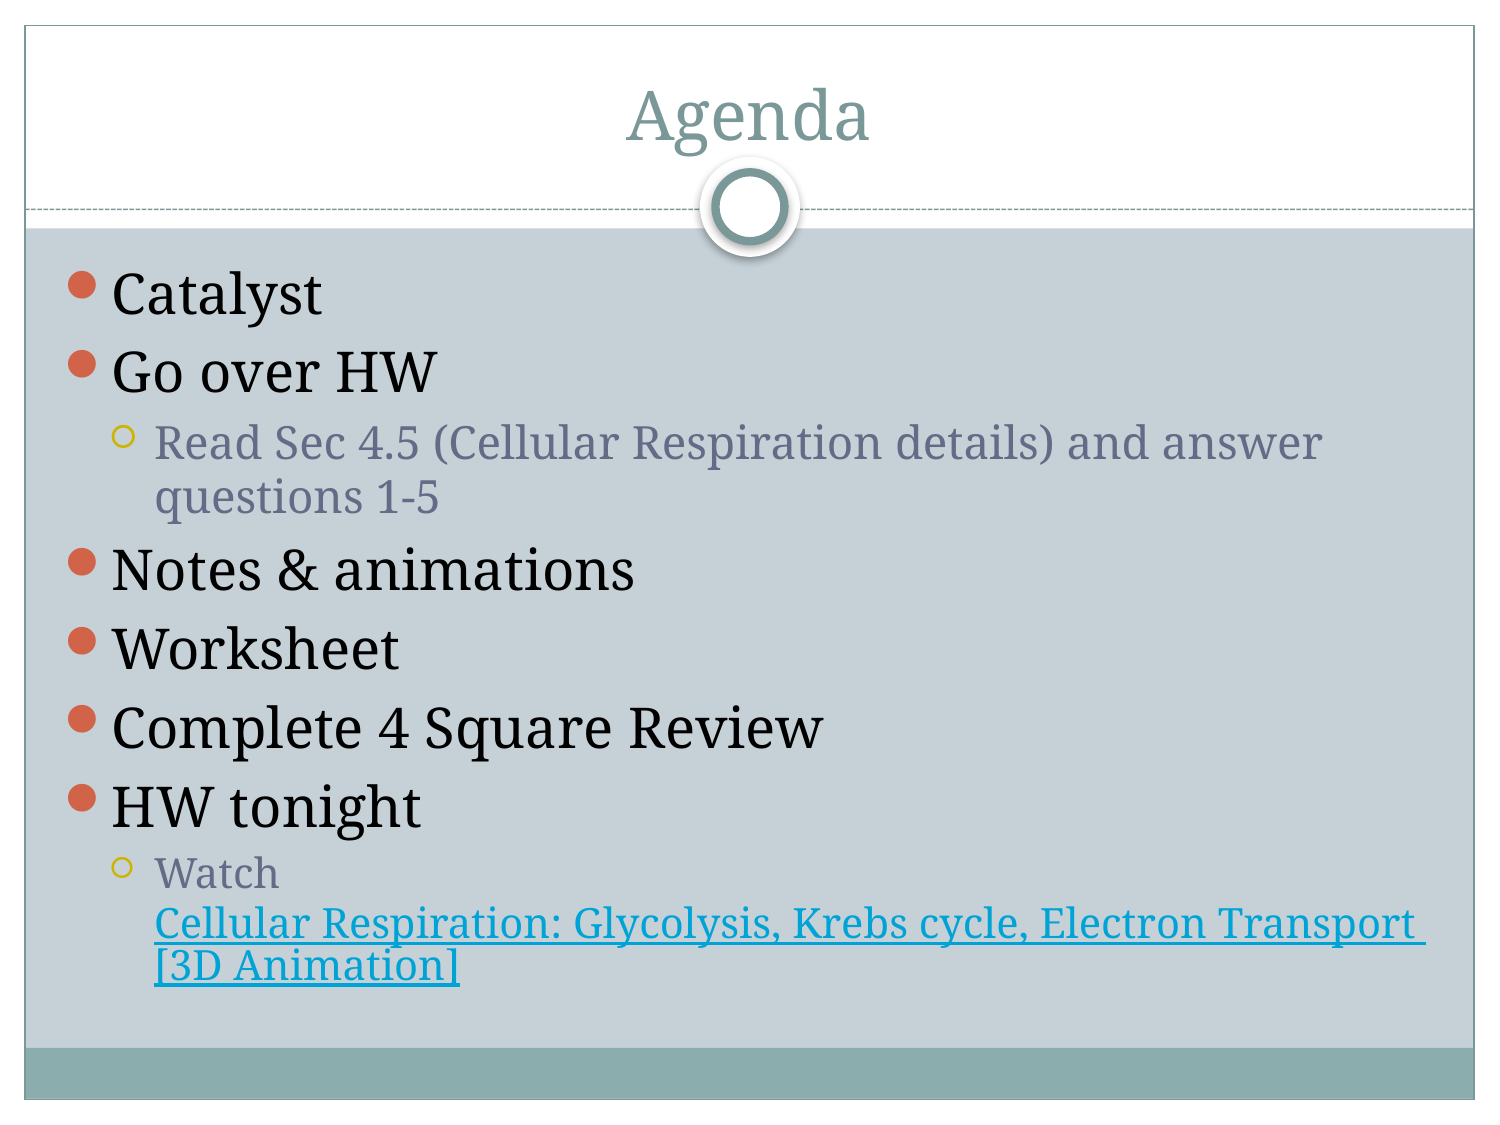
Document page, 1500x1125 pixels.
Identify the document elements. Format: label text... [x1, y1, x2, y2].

title Agenda [49, 37, 1450, 162]
list Catalyst Go over HW Read Sec 4.5 (Cellular Respiration details) and answer questions 1-5 Notes & animations Worksheet Complete 4 Square Review HW tonight Watch Cellular Respiration: Glycolysis, Krebs cycle, Electron Transport [3D Animation] [49, 250, 1445, 1001]
